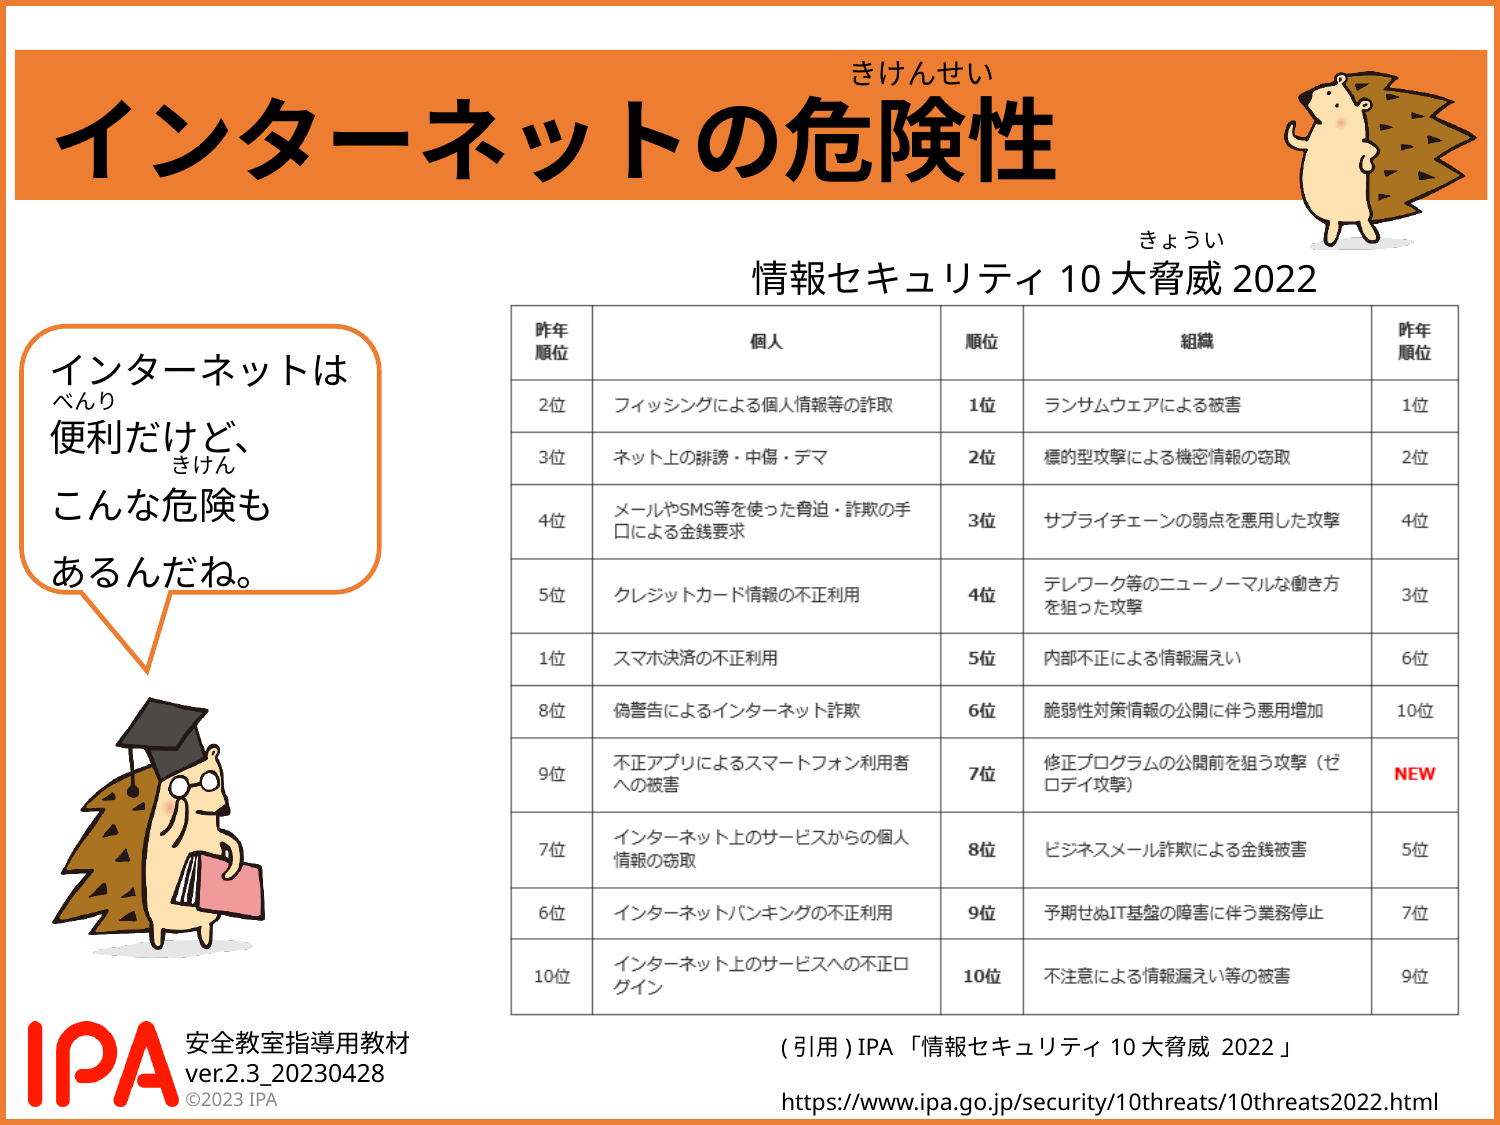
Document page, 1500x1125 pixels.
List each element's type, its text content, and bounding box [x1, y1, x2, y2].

picture [28, 1021, 179, 1107]
title インターネットの危険性 [35, 80, 1341, 210]
picture [52, 697, 265, 958]
text_box きょうい [1123, 218, 1257, 247]
text_box きけんせい [833, 47, 1036, 98]
text_box きけん [155, 444, 254, 486]
text_box 情報セキュリティ10大脅威2022 [737, 247, 1333, 301]
picture [508, 301, 1462, 1021]
text_box (引用) IPA「情報セキュリティ10大脅威 2022」 https://www.ipa.go.jp/security/10threats/10threats2022.html [766, 1025, 1480, 1123]
picture [1284, 71, 1477, 250]
text_box べんり [38, 380, 136, 422]
text_box インターネットは 便利だけど、 こんな危険も あるんだね。 [20, 325, 381, 674]
